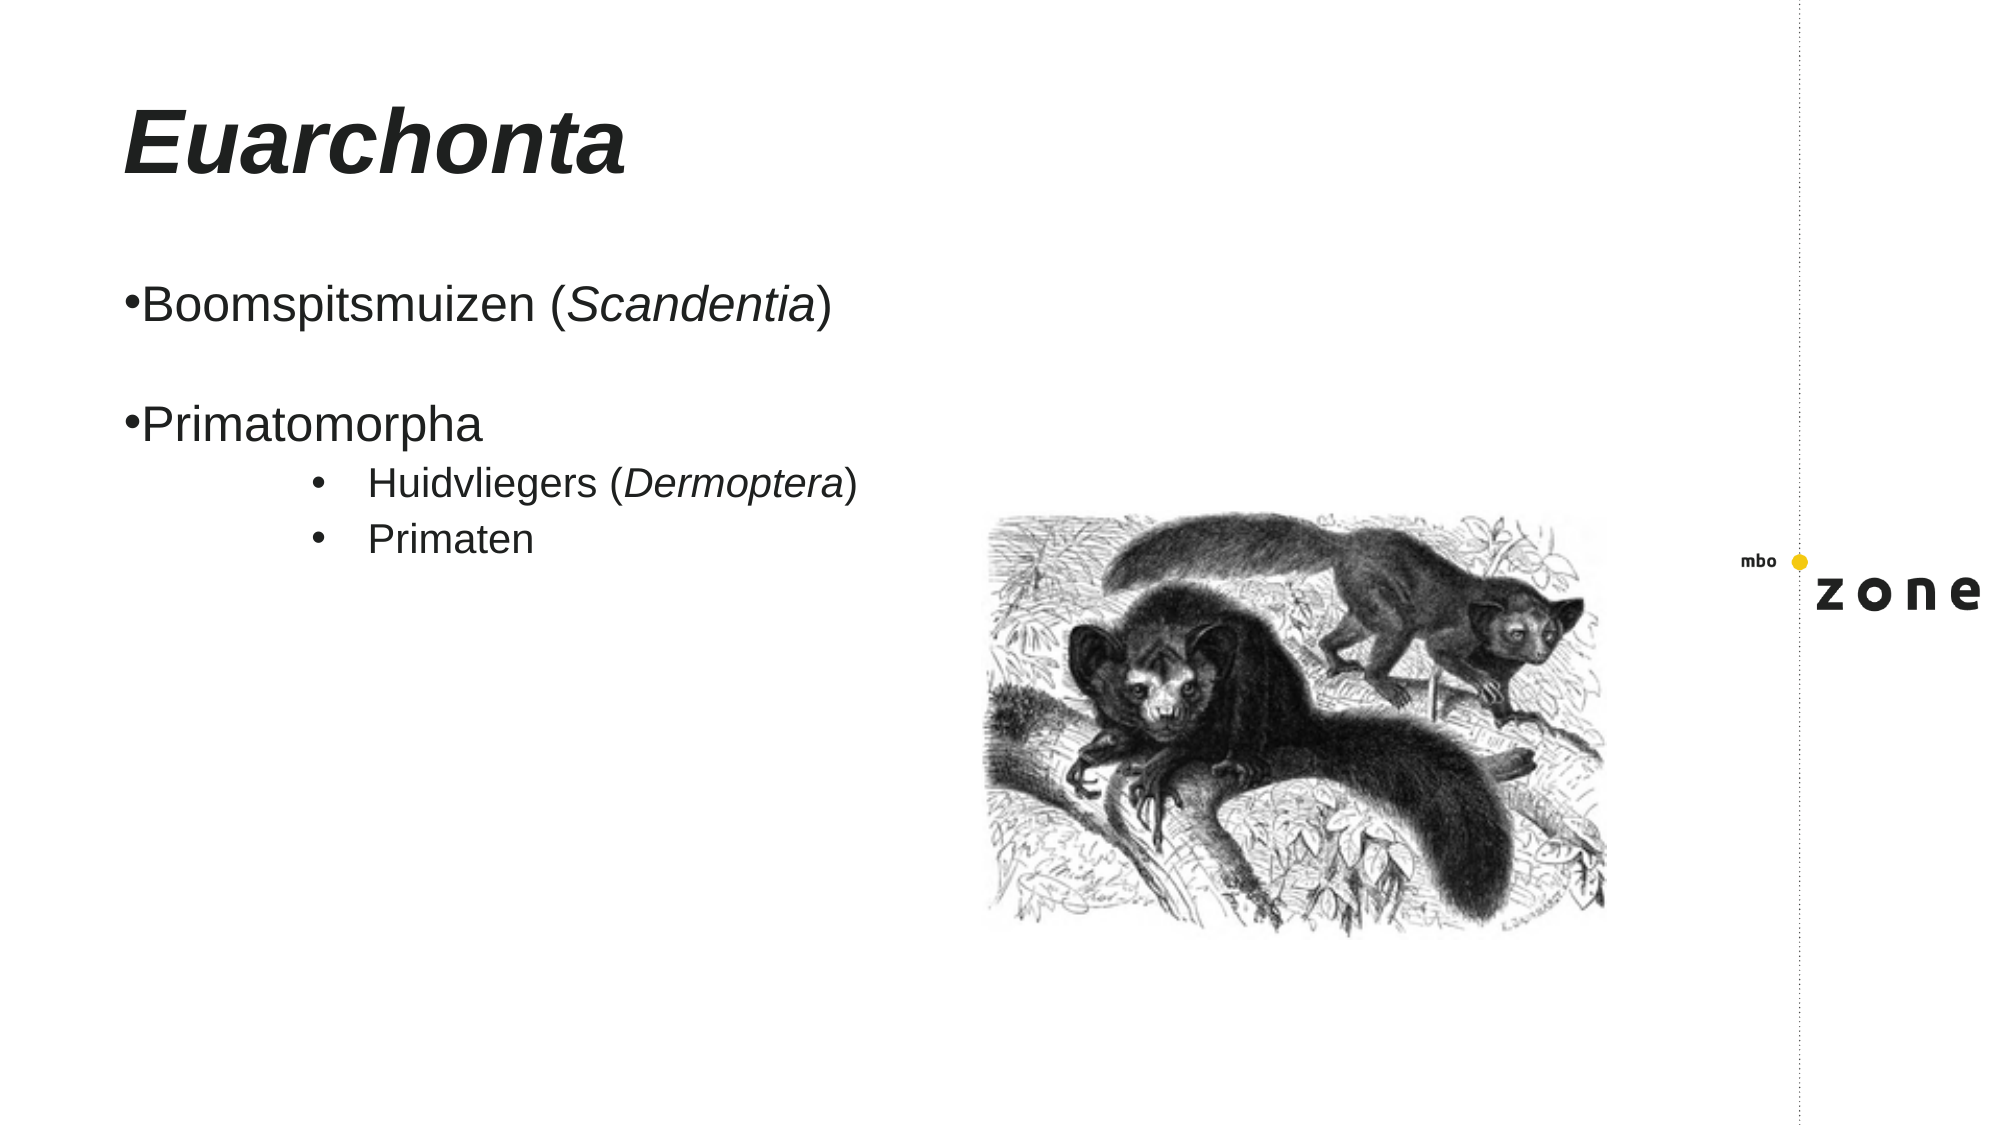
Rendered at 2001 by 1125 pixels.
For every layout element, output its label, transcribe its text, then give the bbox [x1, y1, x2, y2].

title Euarchonta [124, 94, 1607, 272]
list Boomspitsmuizen (Scandentia) Primatomorpha Huidvliegers (Dermoptera) Primaten [124, 271, 1394, 986]
picture [981, 0, 2001, 1125]
